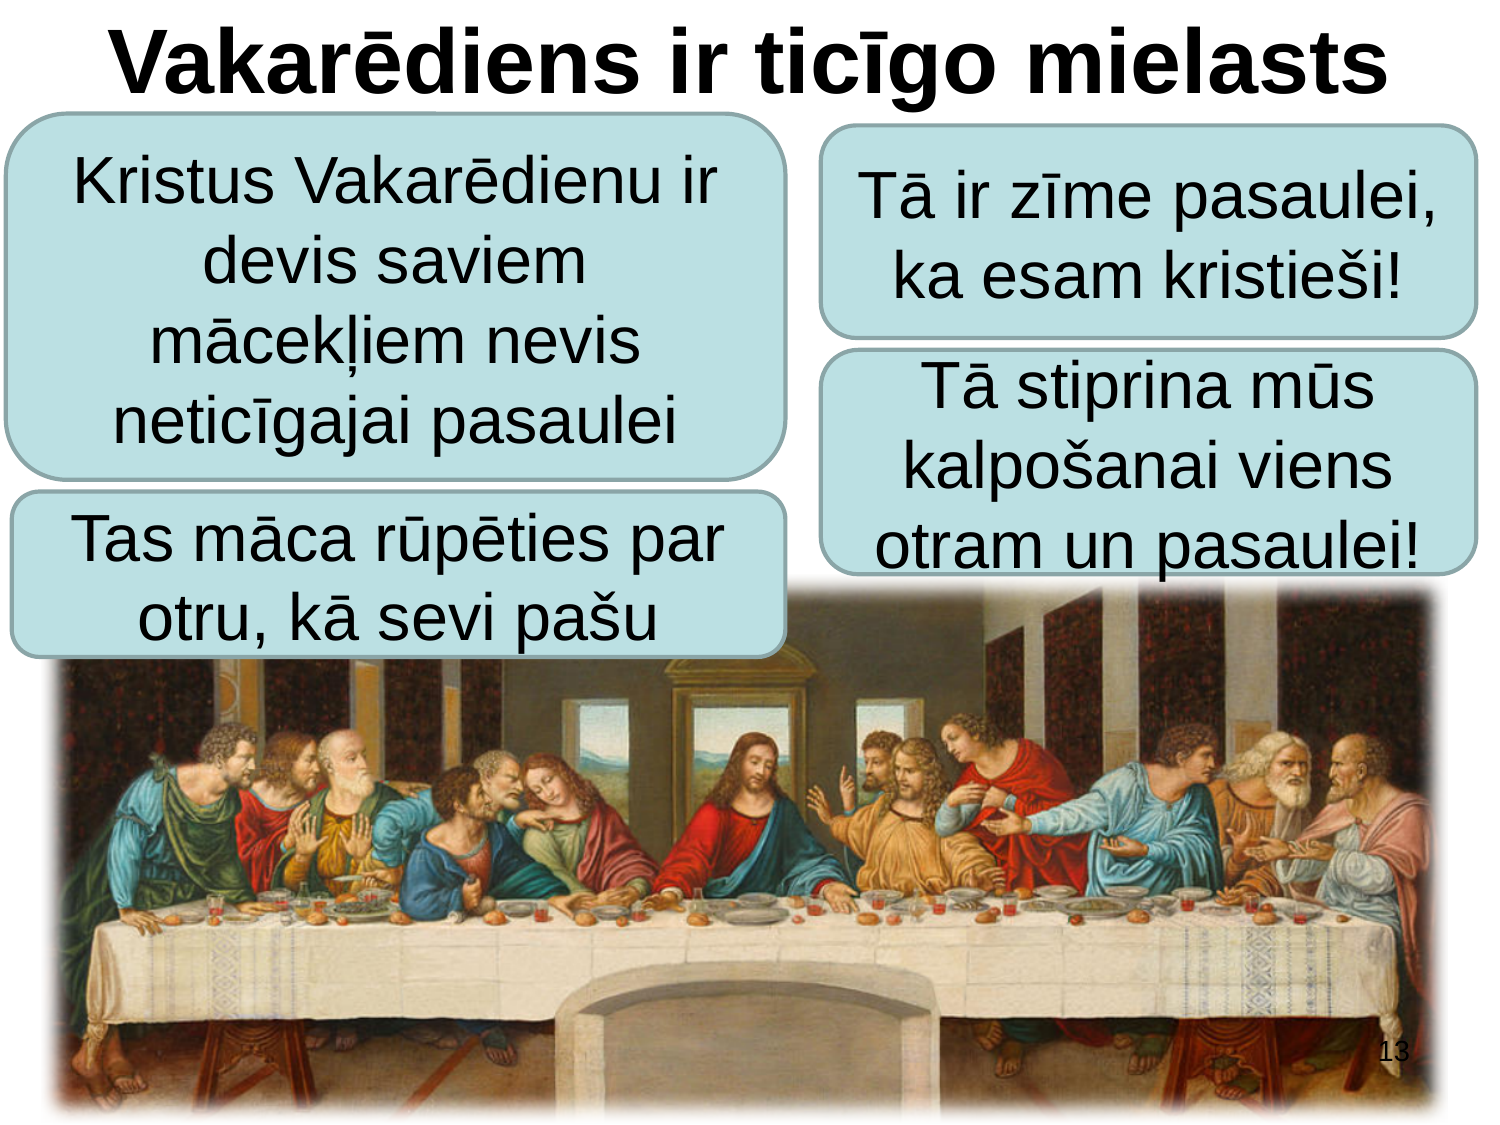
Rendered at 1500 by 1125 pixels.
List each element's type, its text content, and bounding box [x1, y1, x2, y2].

picture [41, 574, 1448, 1125]
text_box Kristus Vakarēdienu ir devis saviem mācekļiem nevis neticīgajai pasaulei [3, 111, 788, 482]
text_box Tā stiprina mūs kalpošanai viens otram un pasaulei! [818, 347, 1479, 575]
text_box Tā ir zīme pasaulei, ka esam kristieši! [818, 123, 1479, 341]
text_box Vakarēdiens ir ticīgo mielasts [0, 0, 1500, 114]
text_box Tas māca rūpēties par otru, kā sevi pašu [9, 489, 788, 659]
